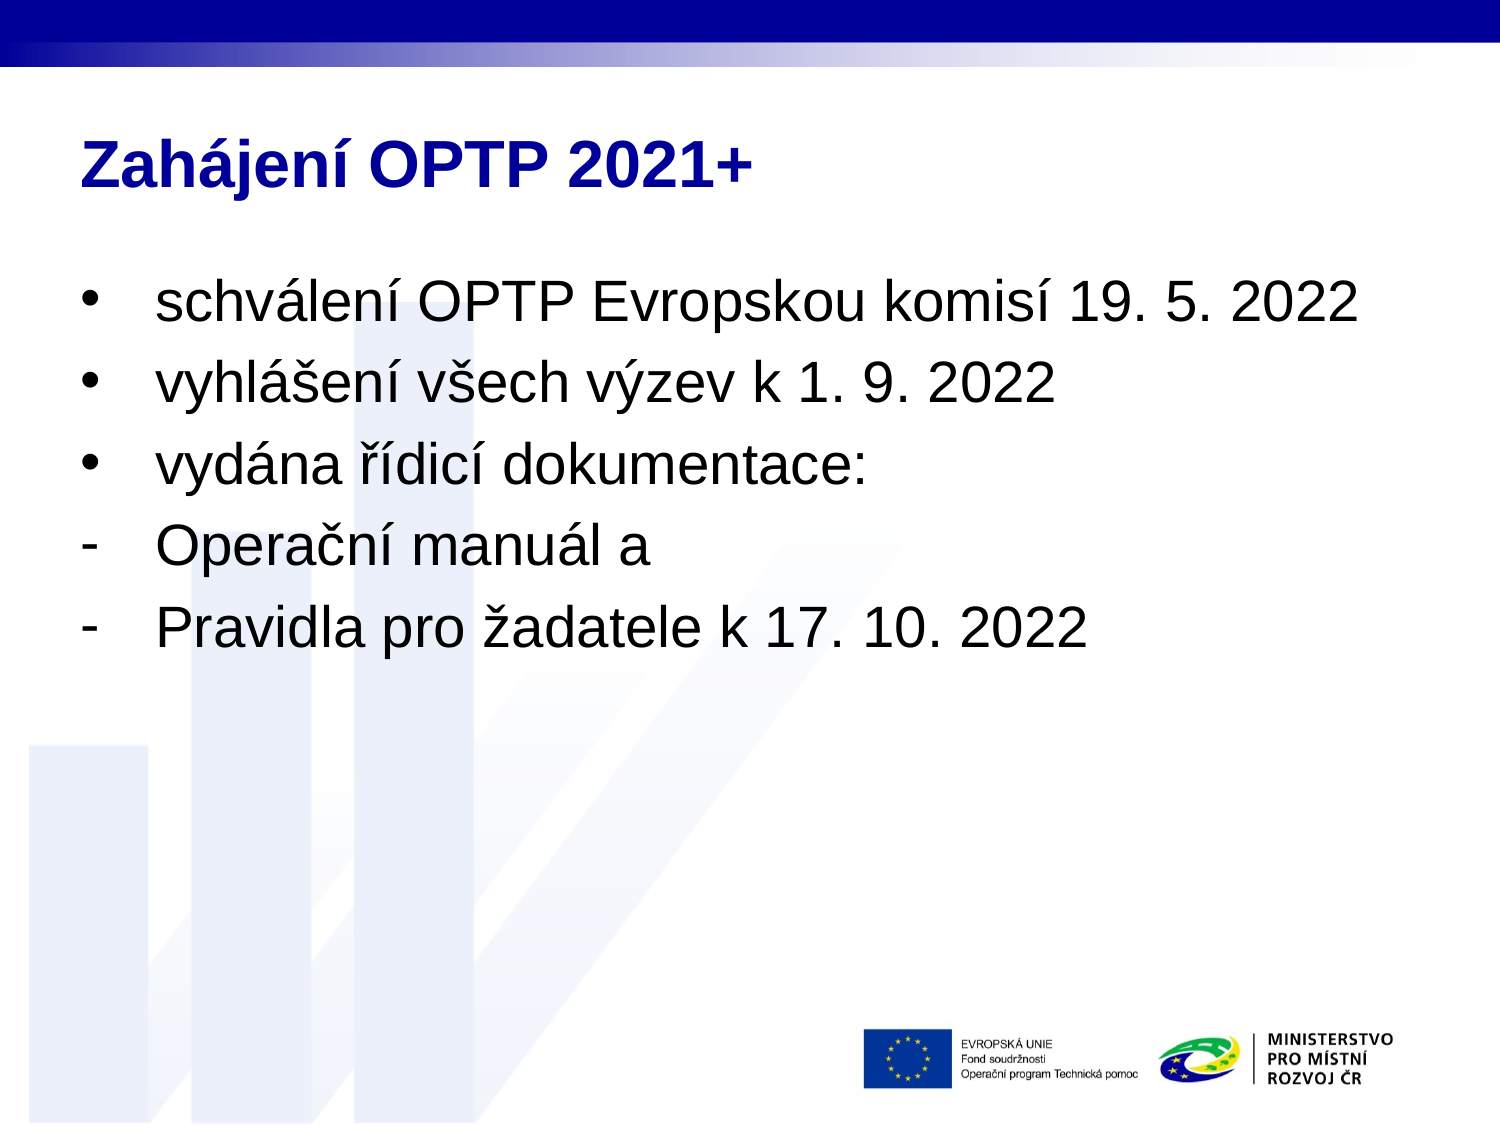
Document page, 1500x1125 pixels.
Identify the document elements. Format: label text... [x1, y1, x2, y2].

picture [29, 302, 1412, 1125]
list schválení OPTP Evropskou komisí 19. 5. 2022​ vyhlášení všech výzev k 1. 9. 2022 vydána řídicí dokumentace: Operační manuál a Pravidla pro žadatele k 17. 10. 2022 [64, 255, 1425, 1012]
title Zahájení OPTP 2021+ [64, 113, 1425, 197]
